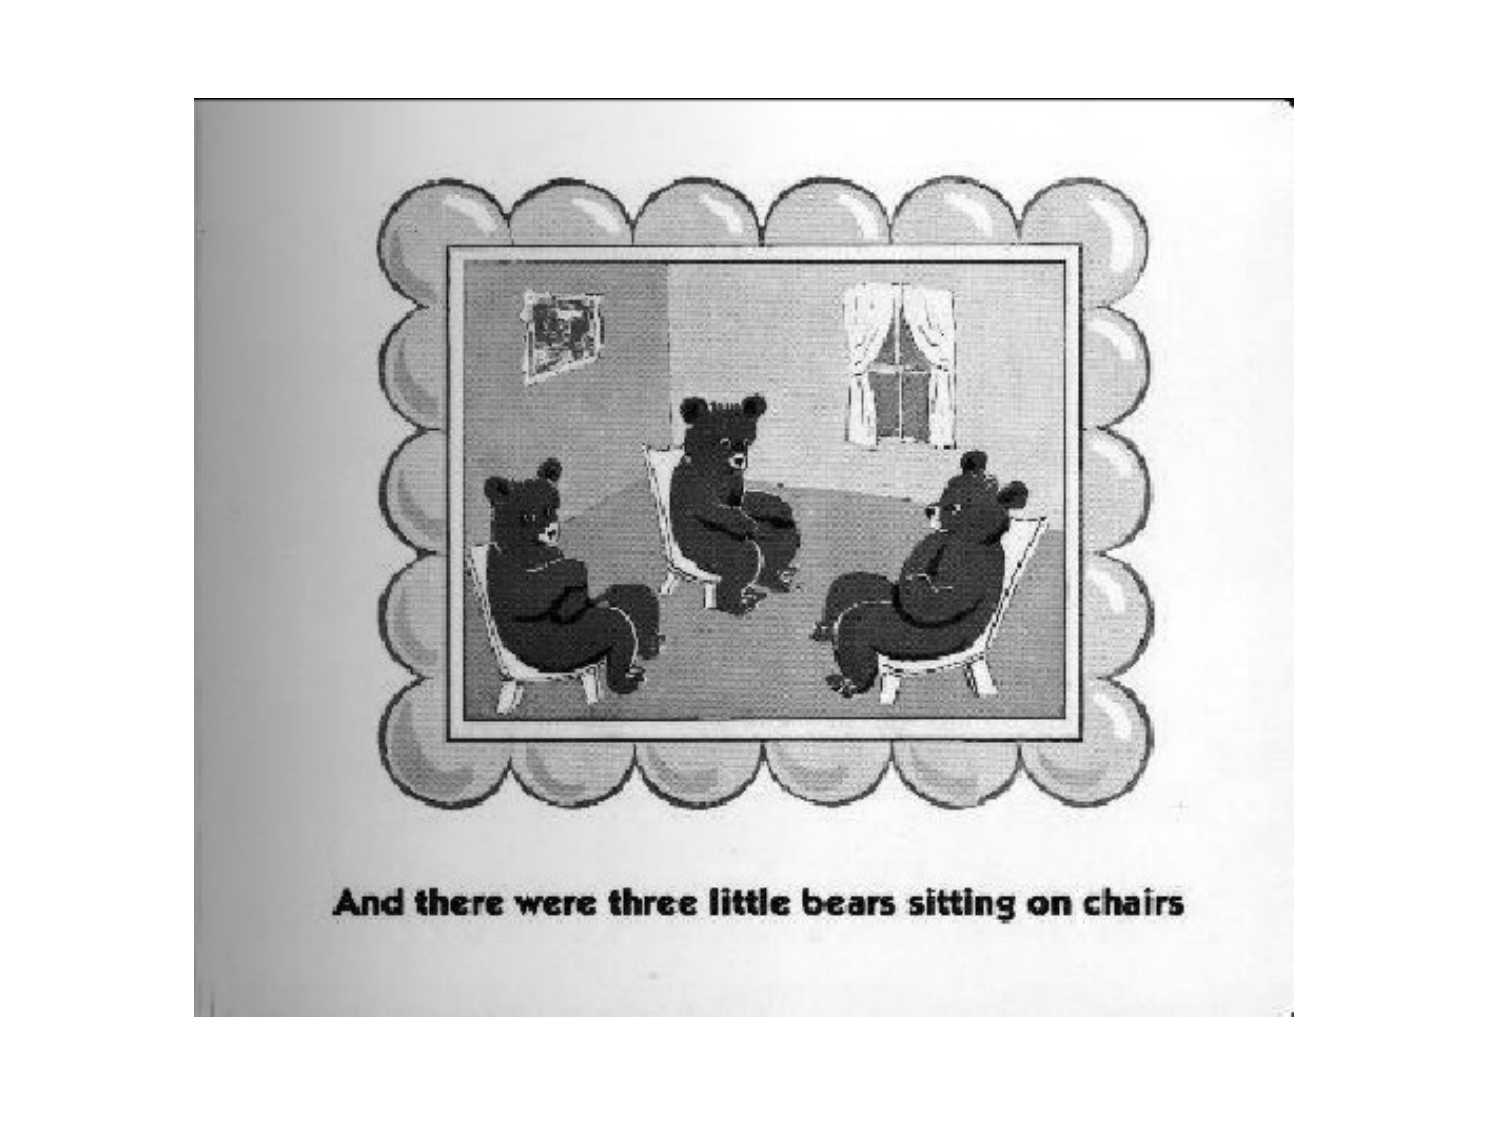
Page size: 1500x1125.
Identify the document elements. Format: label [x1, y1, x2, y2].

picture [194, 98, 1294, 1017]
